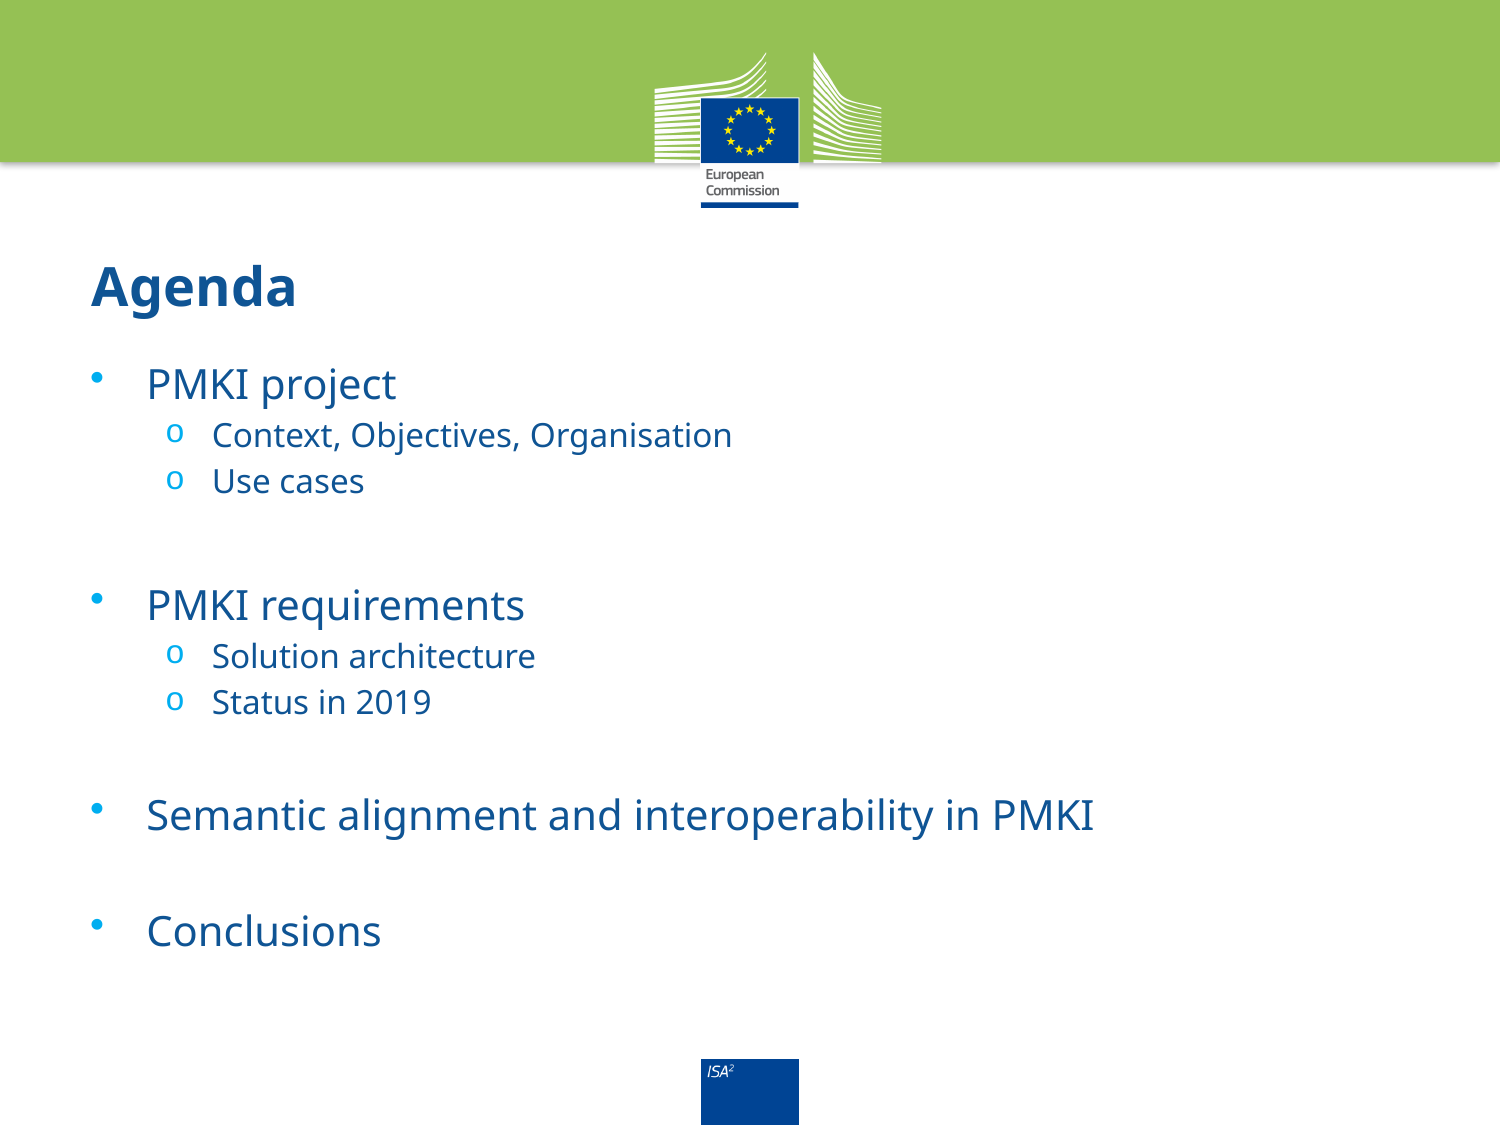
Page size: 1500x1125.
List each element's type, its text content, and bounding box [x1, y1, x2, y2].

title Agenda [76, 207, 1427, 349]
list PMKI project Context, Objectives, Organisation Use cases PMKI requirements Solution architecture Status in 2019 Semantic alignment and interoperability in PMKI Conclusions [74, 349, 1448, 1036]
picture [607, 7, 892, 207]
picture [701, 1059, 799, 1125]
